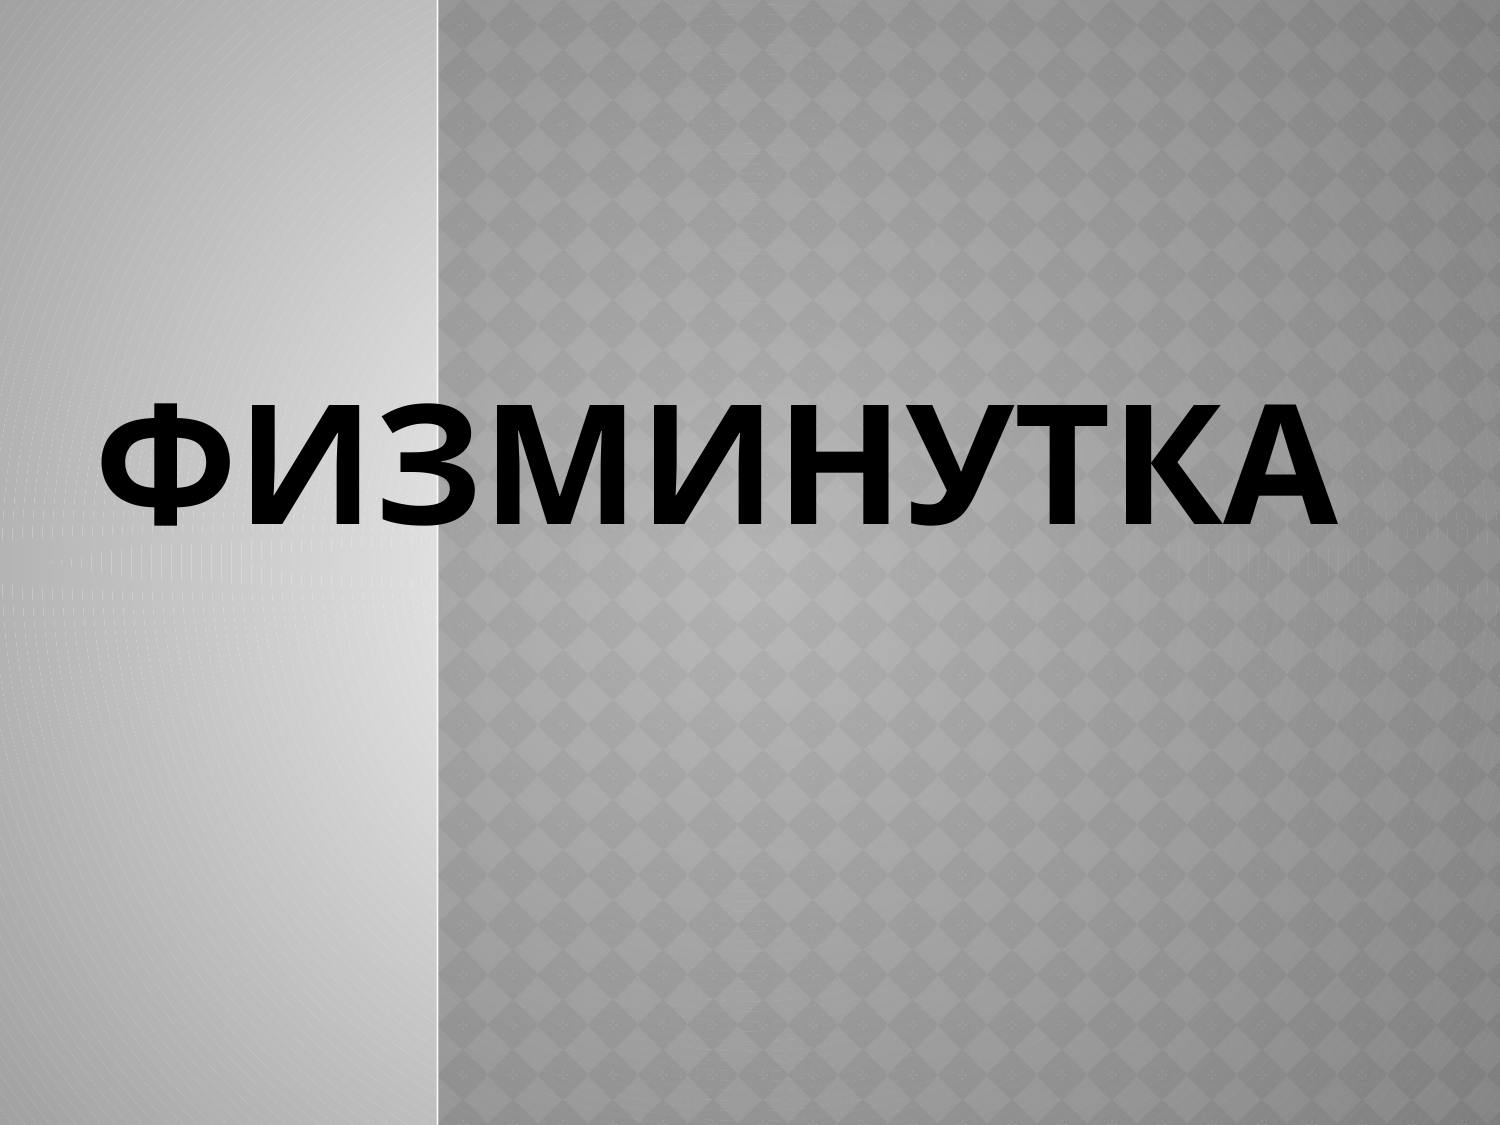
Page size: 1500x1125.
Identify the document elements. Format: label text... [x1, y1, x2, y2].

title ФИЗМИНУТКА [70, 87, 1390, 558]
